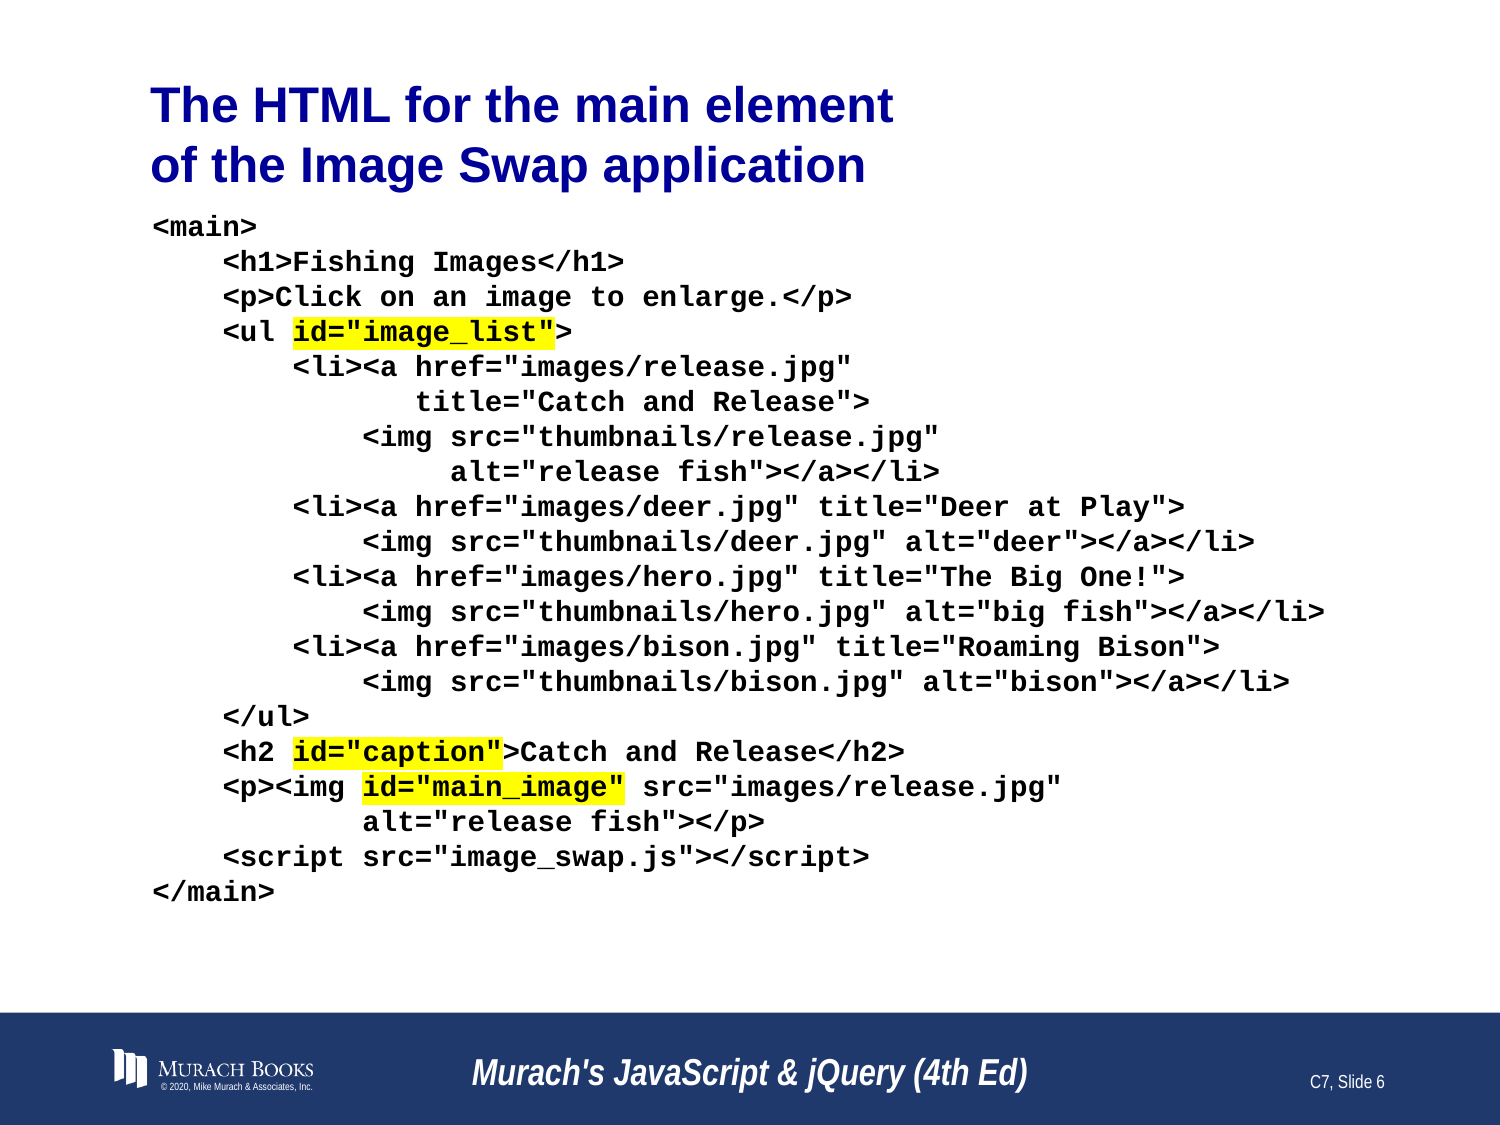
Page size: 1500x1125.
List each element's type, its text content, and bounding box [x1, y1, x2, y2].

footer © 2020, Mike Murach & Associates, Inc. [12, 1025, 463, 1100]
list <main> <h1>Fishing Images</h1> <p>Click on an image to enlarge.</p> <ul id="image_list"> <li><a href="images/release.jpg" title="Catch and Release"> <img src="thumbnails/release.jpg" alt="release fish"></a></li> <li><a href="images/deer.jpg" title="Deer at Play"> <img src="thumbnails/deer.jpg" alt="deer"></a></li> <li><a href="images/hero.jpg" title="The Big One!"> <img src="thumbnails/hero.jpg" alt="big fish"></a></li> <li><a href="images/bison.jpg" title="Roaming Bison"> <img src="thumbnails/bison.jpg" alt="bison"></a></li> </ul> <h2 id="caption">Catch and Release</h2> <p><img id="main_image" src="images/release.jpg" alt="release fish"></p> <script src="image_swap.js"></script> </main> [137, 200, 1350, 1000]
title The HTML for the main element of the Image Swap application [150, 72, 1350, 194]
slide_number C7, Slide 6 [1087, 1025, 1400, 1100]
slide_number Murach's JavaScript & jQuery (4th Ed) [463, 1025, 1050, 1100]
